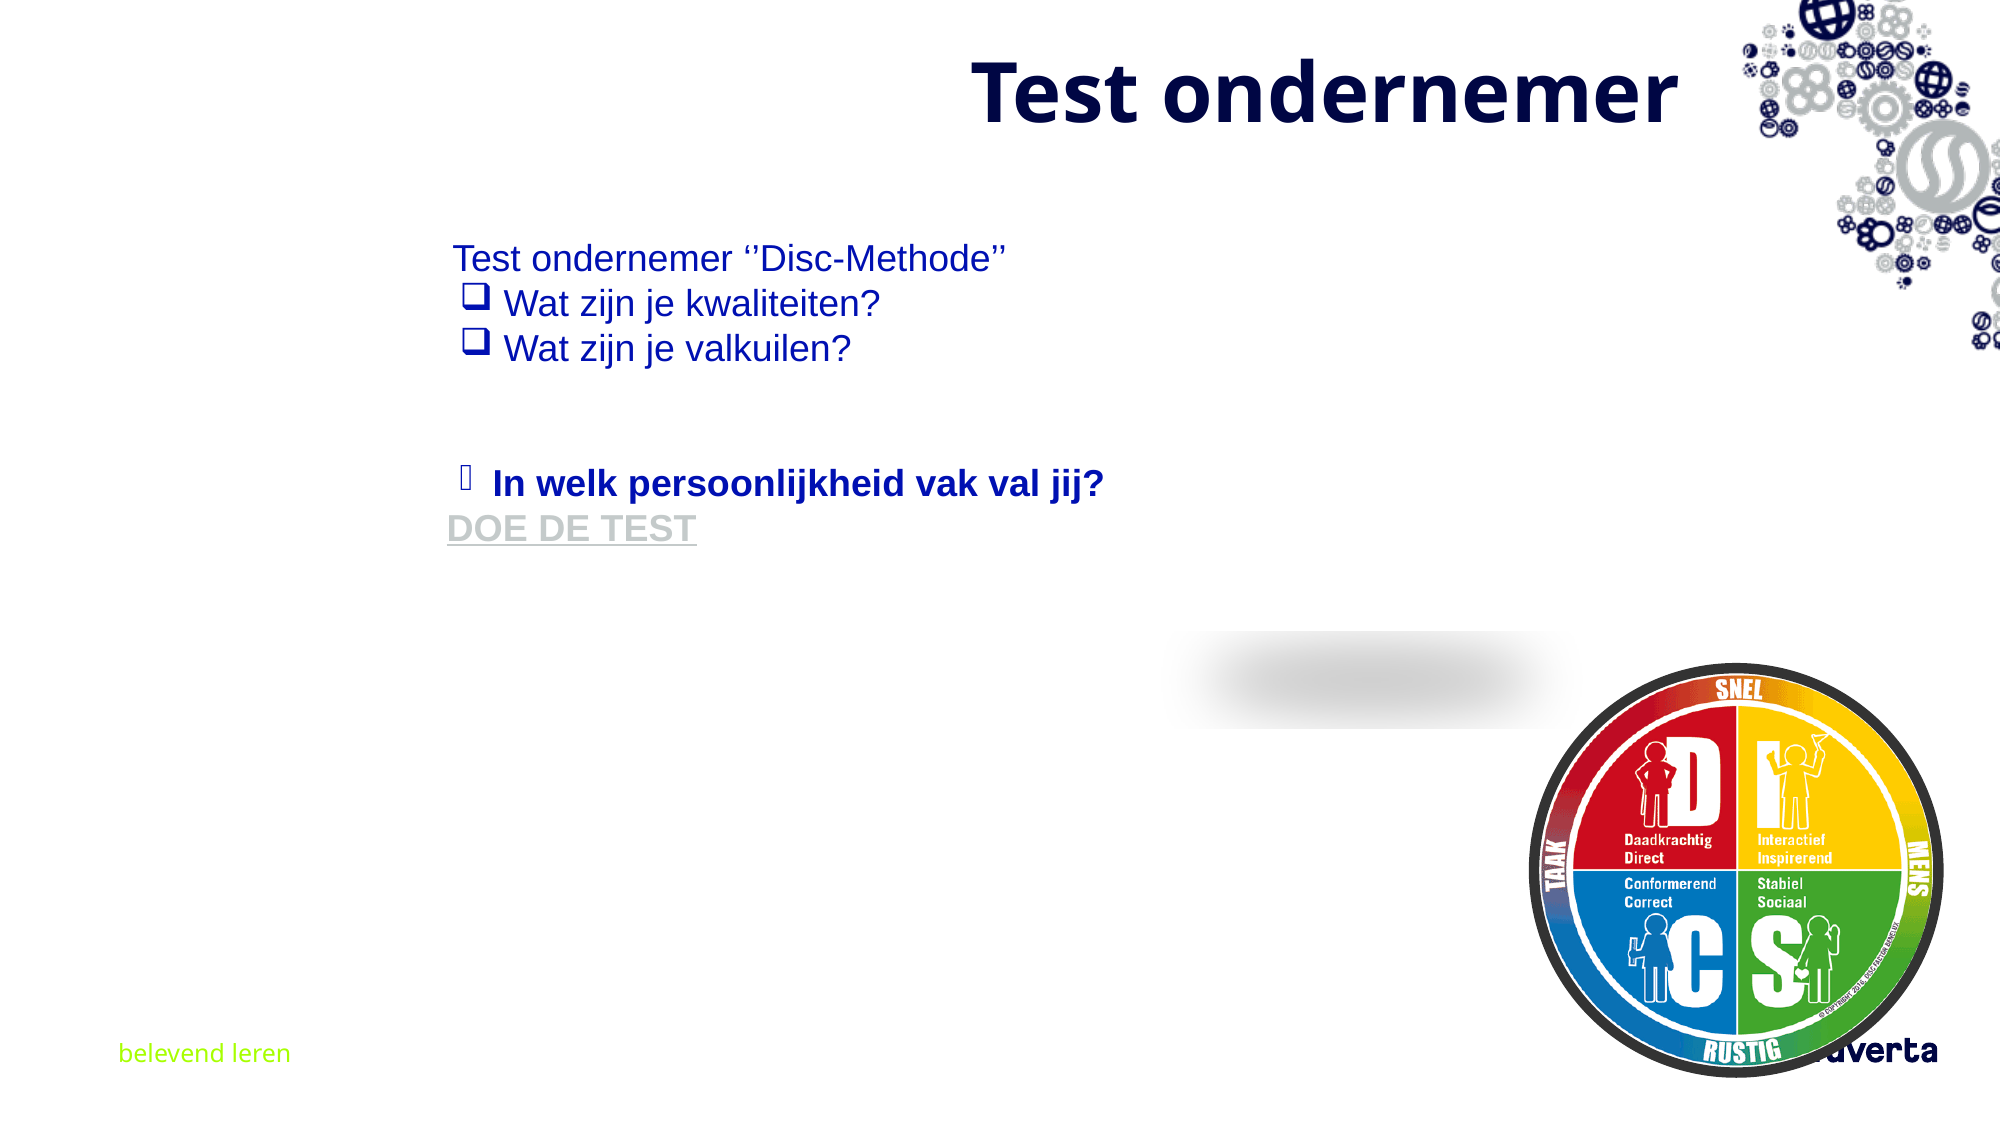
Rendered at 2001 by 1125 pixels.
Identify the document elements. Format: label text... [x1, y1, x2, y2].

title Test ondernemer [784, 44, 1866, 234]
footer belevend leren [118, 1037, 987, 1073]
list Test ondernemer ‘’Disc-Methode’’ Wat zijn je kwaliteiten? Wat zijn je valkuilen? In welk persoonlijkheid vak val jij? DOE DE TEST [446, 234, 1898, 1043]
picture [0, 0, 2000, 1125]
